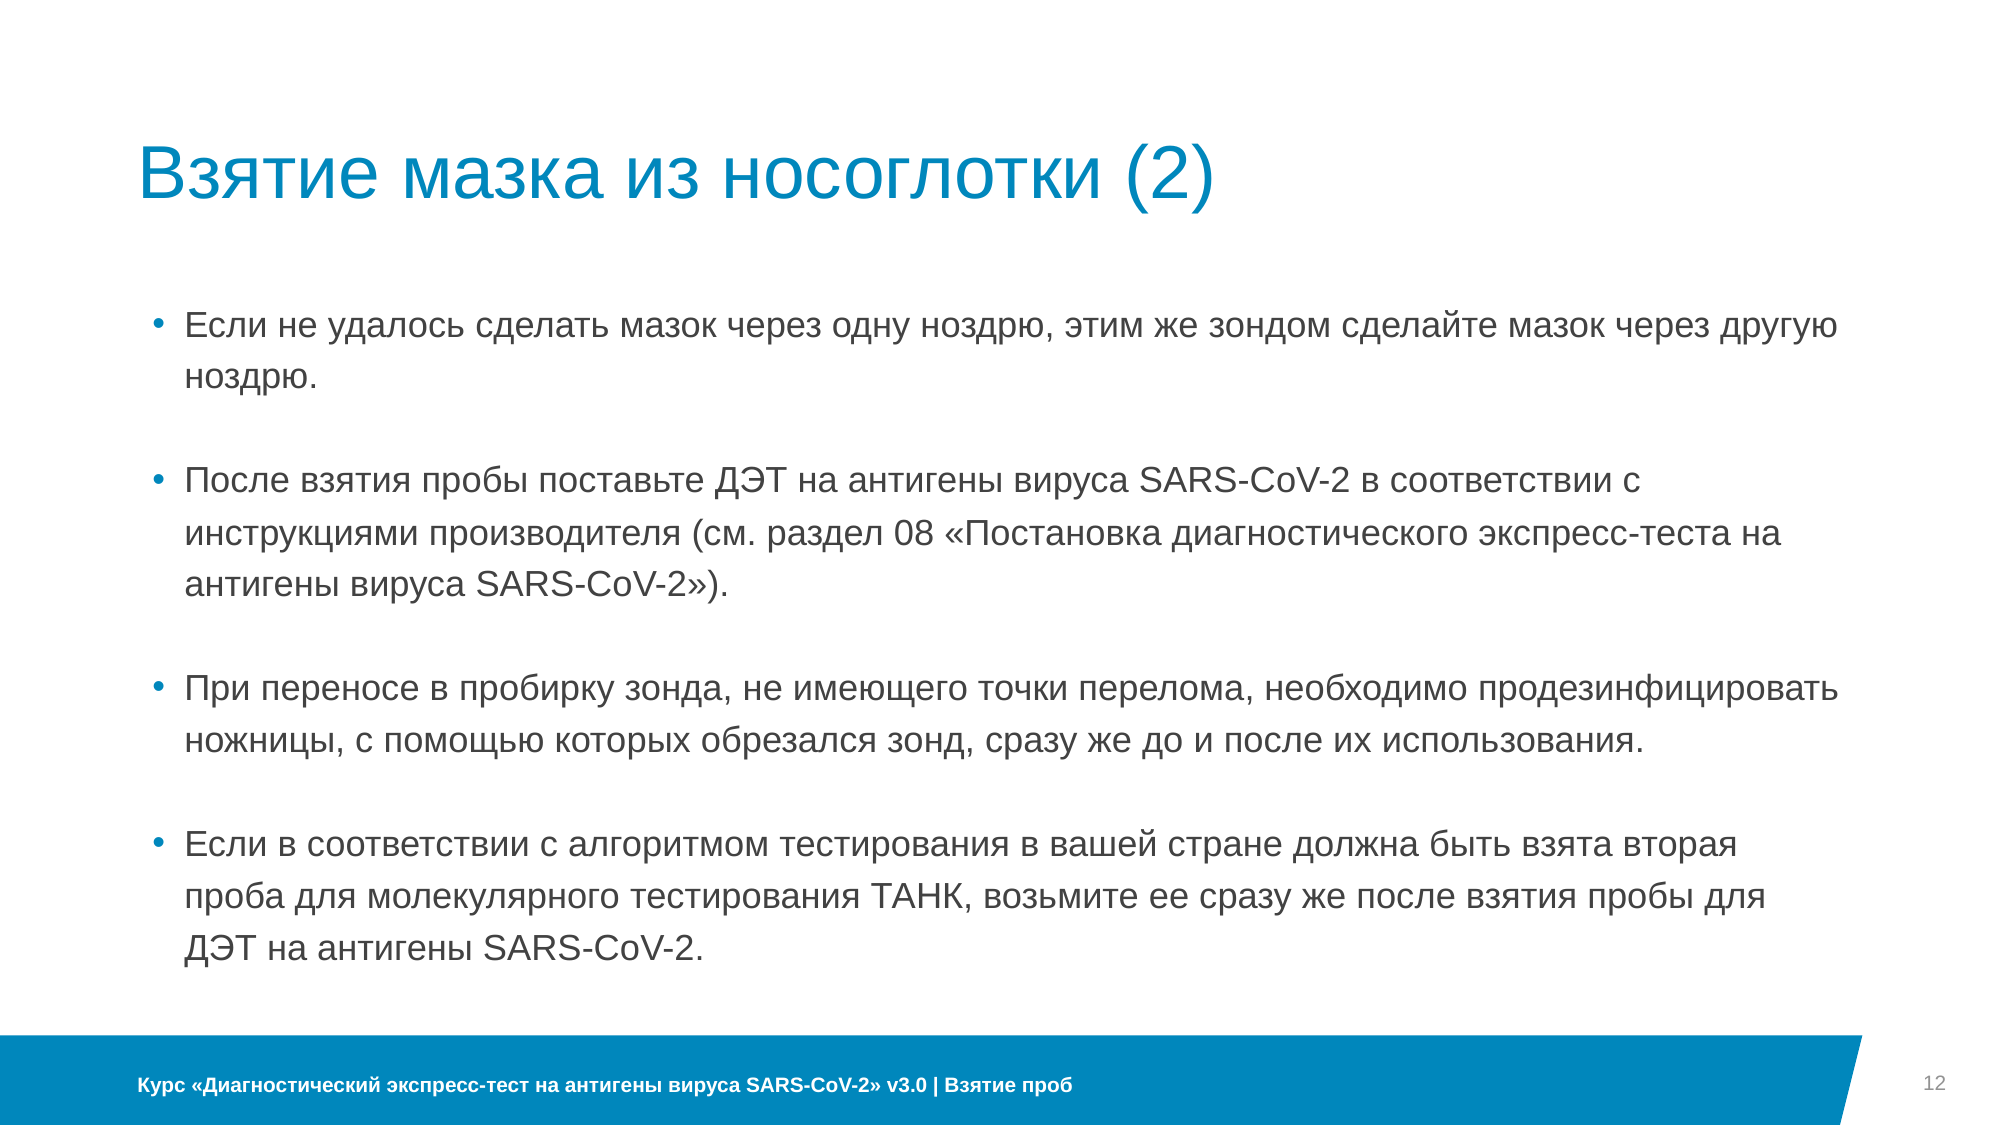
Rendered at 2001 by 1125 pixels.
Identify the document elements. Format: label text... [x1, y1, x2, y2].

list Если не удалось сделать мазок через одну ноздрю, этим же зондом сделайте мазок через другую ноздрю. После взятия пробы поставьте ДЭТ на антигены вируса SARS-CoV-2 в соответствии с инструкциями производителя (см. раздел 08 «Постановка диагностического экспресс-теста на антигены вируса SARS-CoV-2»). При переносе в пробирку зонда, не имеющего точки перелома, необходимо продезинфицировать ножницы, с помощью которых обрезался зонд, сразу же до и после их использования. Если в соответствии с алгоритмом тестирования в вашей стране должна быть взята вторая проба для молекулярного тестирования ТАНК, возьмите ее сразу же после взятия пробы для ДЭТ на антигены SARS-CoV-2. [137, 284, 1863, 1014]
footer Курс «Диагностический экспресс-тест на антигены вируса SARS-CoV-2» v3.0 | Взятие проб [137, 1042, 1338, 1125]
slide_number 12 [1862, 1035, 1947, 1125]
title Взятие мазка из носоглотки (2) [137, 59, 1863, 215]
